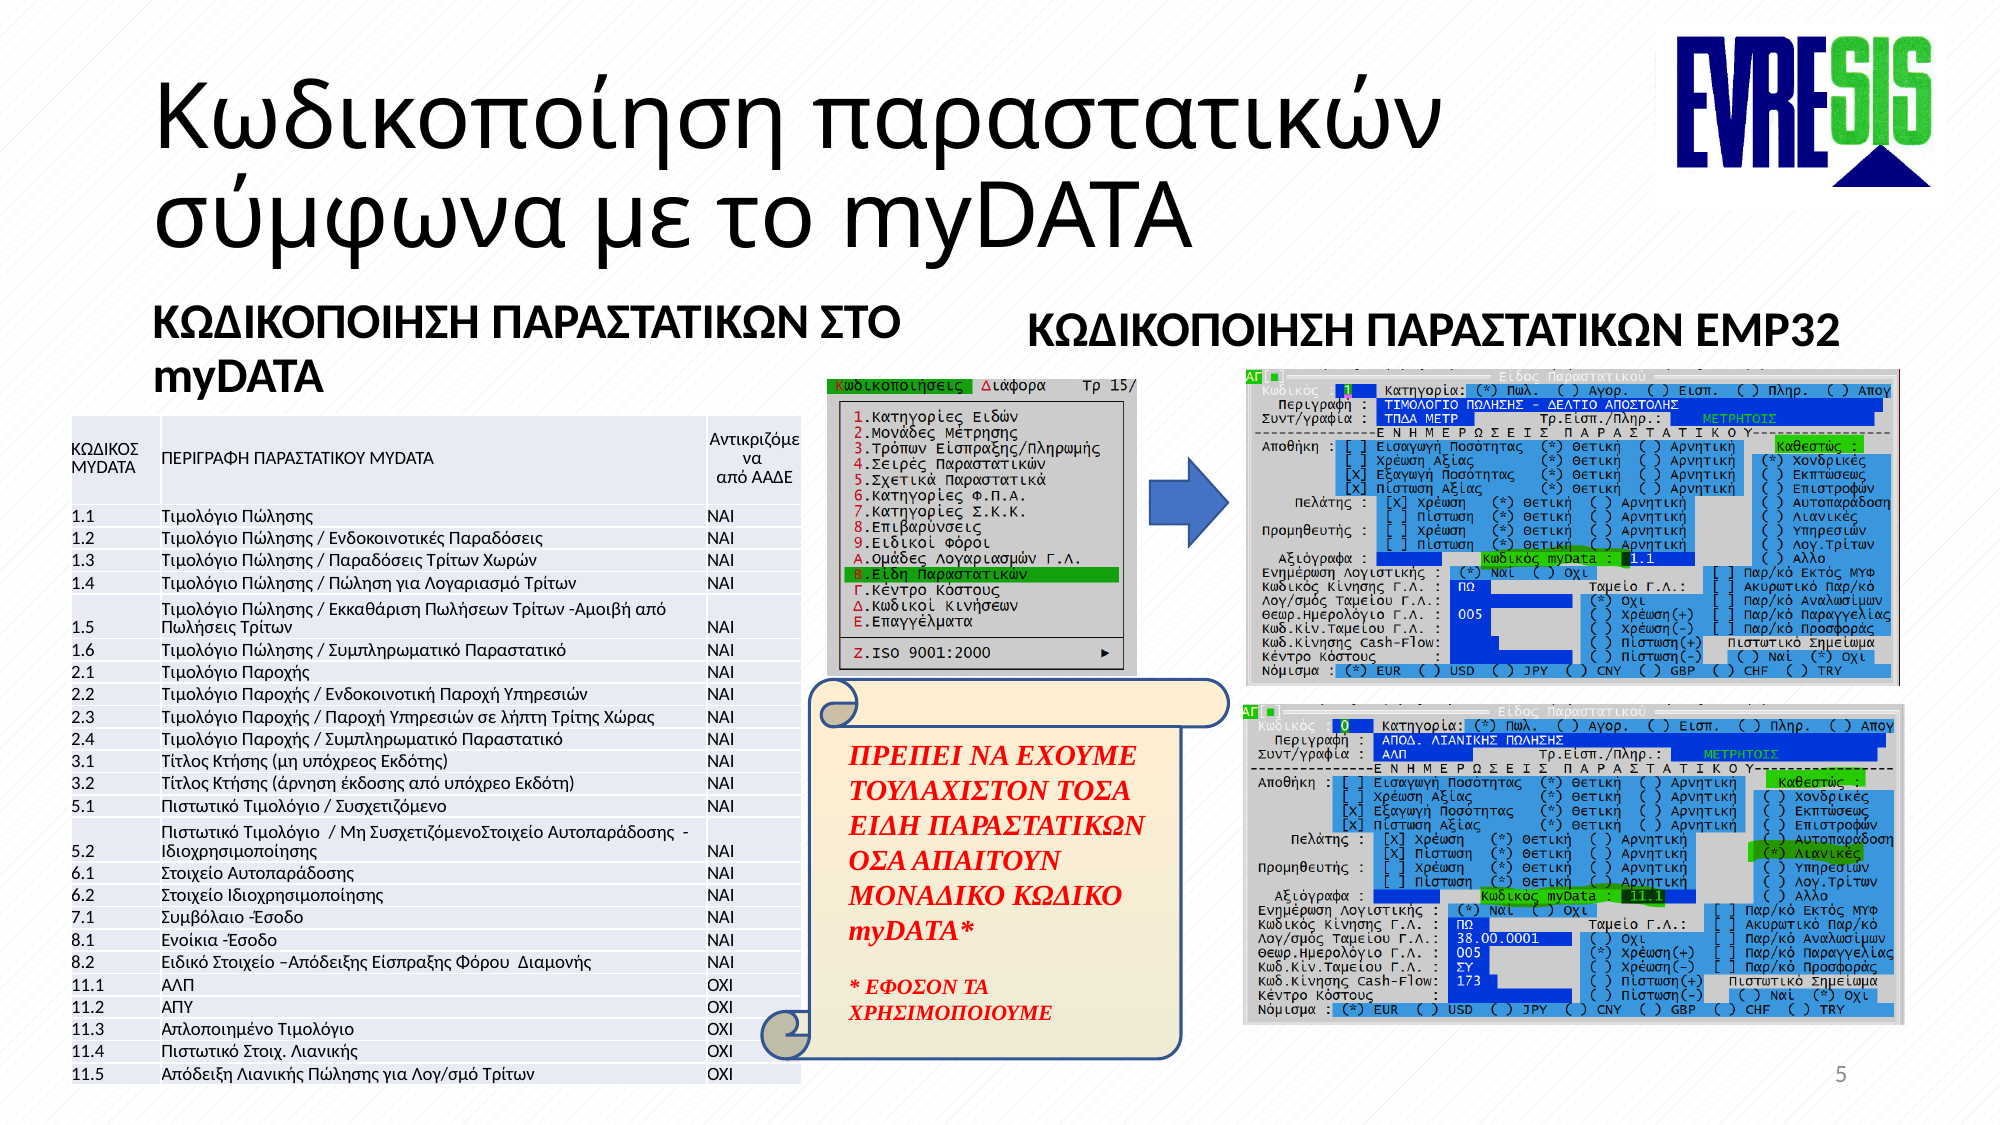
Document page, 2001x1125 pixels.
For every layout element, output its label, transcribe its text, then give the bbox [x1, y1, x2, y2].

table_cell Τίτλος Κτήσης (μη υπόχρεος Εκδότης) [162, 751, 706, 772]
table_cell 6.2 [72, 885, 160, 906]
table_cell ΝΑΙ [708, 796, 801, 816]
table_cell ΝΑΙ [708, 528, 801, 548]
slide_number 5 [1412, 1042, 1863, 1103]
table_cell 6.1 [72, 863, 160, 883]
table_cell Τιμολόγιο Πώλησης / Ενδοκοινοτικές Παραδόσεις [162, 528, 706, 548]
table_cell ΝΑΙ [708, 706, 801, 727]
table_cell Τιμολόγιο Παροχής / Ενδοκοινοτική Παροχή Υπηρεσιών [162, 684, 706, 705]
table_cell 11.4 [72, 1041, 160, 1062]
list ΚΩΔΙΚΟΠΟΙΗΣΗ ΠΑΡΑΣΤΑΤΙΚΩΝ EMP32 [1012, 227, 1863, 363]
table_cell Απόδειξη Λιανικής Πώλησης για Λογ/σμό Τρίτων [162, 1064, 706, 1084]
table_header Αντικριζόμενα από ΑΑΔΕ [708, 416, 801, 504]
table_cell 5.2 [72, 818, 160, 861]
table_cell ΝΑΙ [708, 907, 801, 928]
table_cell ΝΑΙ [708, 505, 801, 526]
table_cell 2.3 [72, 706, 160, 727]
table_cell 11.2 [72, 997, 160, 1017]
table_cell 11.1 [72, 974, 160, 995]
list ΚΩΔΙΚΟΠΟΙΗΣΗ ΠΑΡΑΣΤΑΤΙΚΩΝ ΣΤΟ myDATA [137, 275, 984, 411]
table_cell Τίτλος Κτήσης (άρνηση έκδοσης από υπόχρεο Εκδότη) [162, 773, 706, 794]
table_cell Τιμολόγιο Πώλησης / Συμπληρωματικό Παραστατικό [162, 639, 706, 660]
table_cell ΝΑΙ [708, 595, 801, 638]
table_cell Τιμολόγιο Πώλησης [162, 505, 706, 526]
table_cell 2.4 [72, 729, 160, 749]
table_cell 11.5 [72, 1064, 160, 1084]
table_cell 3.1 [72, 751, 160, 772]
table_cell 1.1 [72, 505, 160, 526]
picture [827, 379, 1137, 676]
picture [1655, 22, 1946, 210]
table_cell ΌΧΙ [708, 997, 801, 1017]
table_cell Τιμολόγιο Πώλησης / Πώληση για Λογαριασμό Τρίτων [162, 572, 706, 593]
picture [1243, 704, 1905, 1025]
table_cell ΑΠΥ [162, 997, 706, 1017]
text_box [1148, 456, 1230, 549]
table_cell Ειδικό Στοιχείο –Απόδειξης Είσπραξης Φόρου Διαμονής [162, 952, 706, 973]
table_cell Τιμολόγιο Πώλησης / Εκκαθάριση Πωλήσεων Τρίτων -Αμοιβή από Πωλήσεις Τρίτων [162, 595, 706, 638]
table_cell ΝΑΙ [708, 885, 801, 906]
table_cell Ενοίκια -Έσοδο [162, 930, 706, 950]
table_cell 1.6 [72, 639, 160, 660]
table_cell ΌΧΙ [708, 1019, 766, 1040]
table_cell 2.1 [72, 662, 160, 682]
table_cell ΝΑΙ [708, 751, 801, 772]
table_header ΠΕΡΙΓΡΑΦΗ ΠΑΡΑΣΤΑΤΙΚΟΥ MYDATA [162, 416, 706, 504]
table_header ΚΩΔΙΚΟΣ MYDATA [72, 416, 160, 504]
table_cell Πιστωτικό Τιμολόγιο / Μη ΣυσχετιζόμενοΣτοιχείο Αυτοπαράδοσης -Ιδιοχρησιμοποίησης [162, 818, 706, 861]
table_cell Πιστωτικό Στοιχ. Λιανικής [162, 1041, 706, 1062]
table_cell ΝΑΙ [708, 684, 801, 705]
table_cell ΝΑΙ [708, 773, 801, 794]
table_cell 5.1 [72, 796, 160, 816]
table_cell 11.3 [72, 1019, 160, 1040]
table_cell Τιμολόγιο Παροχής [162, 662, 706, 682]
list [1246, 369, 1900, 686]
table_cell 7.1 [72, 907, 160, 928]
table_cell ΝΑΙ [708, 729, 801, 749]
table_cell Τιμολόγιο Πώλησης / Παραδόσεις Τρίτων Χωρών [162, 550, 706, 571]
table_cell 1.5 [72, 595, 160, 638]
table_cell Απλοποιημένο Τιμολόγιο [162, 1019, 706, 1040]
table_cell ΝΑΙ [708, 572, 801, 593]
text_box [760, 678, 1230, 1060]
table_cell ΝΑΙ [708, 639, 801, 660]
table_cell ΝΑΙ [708, 952, 801, 973]
table_cell 8.2 [72, 952, 160, 973]
table_cell Στοιχείο Αυτοπαράδοσης [162, 863, 706, 883]
table_cell 8.1 [72, 930, 160, 950]
table_cell ΑΛΠ [162, 974, 706, 995]
table_cell Τιμολόγιο Παροχής / Παροχή Υπηρεσιών σε λήπτη Τρίτης Χώρας [162, 706, 706, 727]
table_cell 3.2 [72, 773, 160, 794]
table_cell ΝΑΙ [708, 550, 801, 571]
table_cell Στοιχείο Ιδιοχρησιμοποίησης [162, 885, 706, 906]
table_cell 1.3 [72, 550, 160, 571]
table_cell ΌΧΙ [708, 974, 801, 995]
text_box ΠΡΕΠΕΙ ΝΑ ΕΧΟΥΜΕ ΤΟΥΛΑΧΙΣΤΟΝ ΤΟΣΑ ΕΙΔΗ ΠΑΡΑΣΤΑΤΙΚΩΝ ΟΣΑ ΑΠΑΙΤΟΥΝ ΜΟΝΑΔΙΚΟ ΚΩΔΙΚΟ myDATA* * ΕΦΟΣΟΝ ΤΑ ΧΡΗΣΙΜΟΠΟΙΟΥΜΕ [833, 728, 1164, 1033]
table_cell ΝΑΙ [708, 818, 801, 861]
table_cell ΝΑΙ [708, 863, 801, 883]
table_cell ΝΑΙ [708, 930, 801, 950]
title Κωδικοποίηση παραστατικών σύμφωνα με το myDATA [137, 59, 1863, 278]
table_cell Συμβόλαιο -Έσοδο [162, 907, 706, 928]
table_cell 2.2 [72, 684, 160, 705]
table_cell Τιμολόγιο Παροχής / Συμπληρωματικό Παραστατικό [162, 729, 706, 749]
table_cell ΝΑΙ [708, 662, 801, 682]
table_cell ΌΧΙ [708, 1041, 801, 1062]
table_cell 1.2 [72, 528, 160, 548]
table_cell 1.4 [72, 572, 160, 593]
table_cell Πιστωτικό Τιμολόγιο / Συσχετιζόμενο [162, 796, 706, 816]
table_cell ΌΧΙ [708, 1064, 801, 1084]
